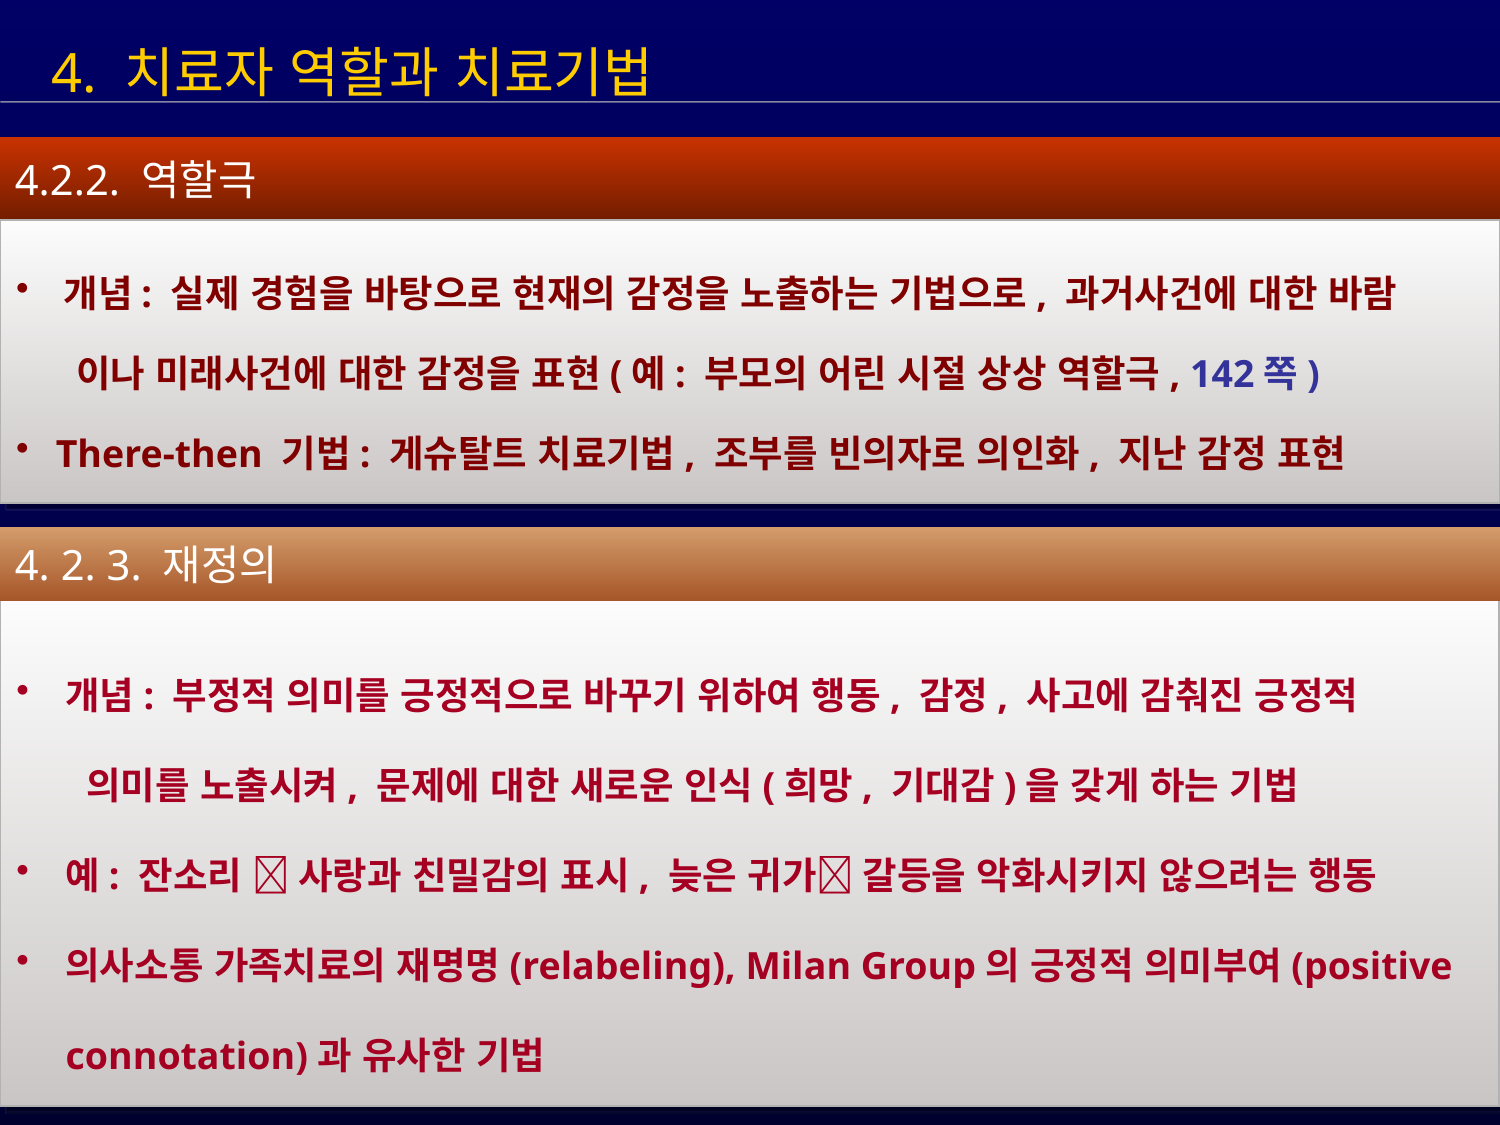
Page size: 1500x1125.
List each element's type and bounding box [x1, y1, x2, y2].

text_box [0, 30, 1500, 1107]
